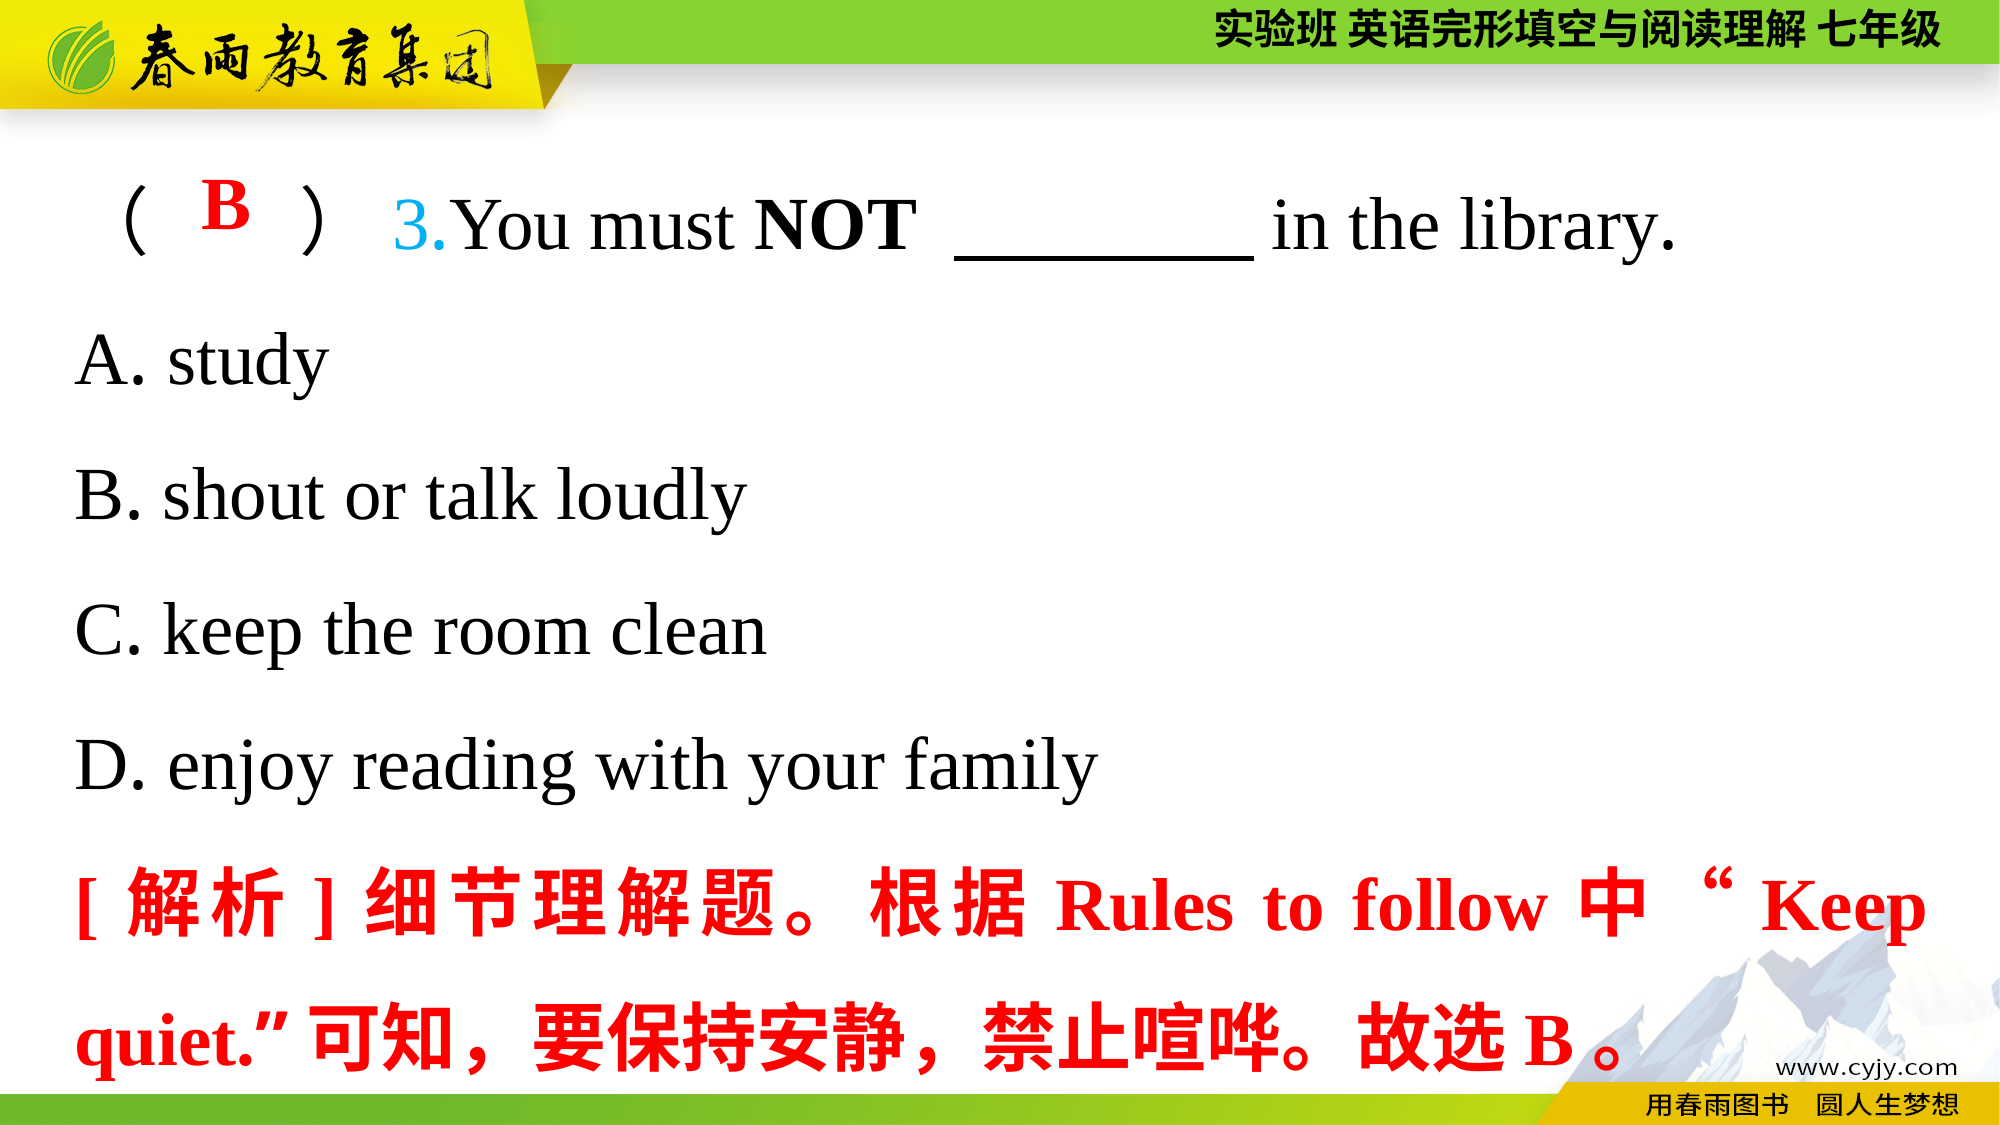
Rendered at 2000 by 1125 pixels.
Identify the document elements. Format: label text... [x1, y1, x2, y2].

list （ ）3.You must NOT in the library. A. study B. shout or talk loudly C. keep the room clean D. enjoy reading with your family [59, 122, 1944, 802]
text_box [解析]细节理解题。根据Rules to follow中“Keep quiet.”可知，要保持安静，禁止喧哗。故选B。 [59, 802, 1944, 1088]
text_box B [186, 146, 267, 252]
picture [0, 0, 2000, 1125]
